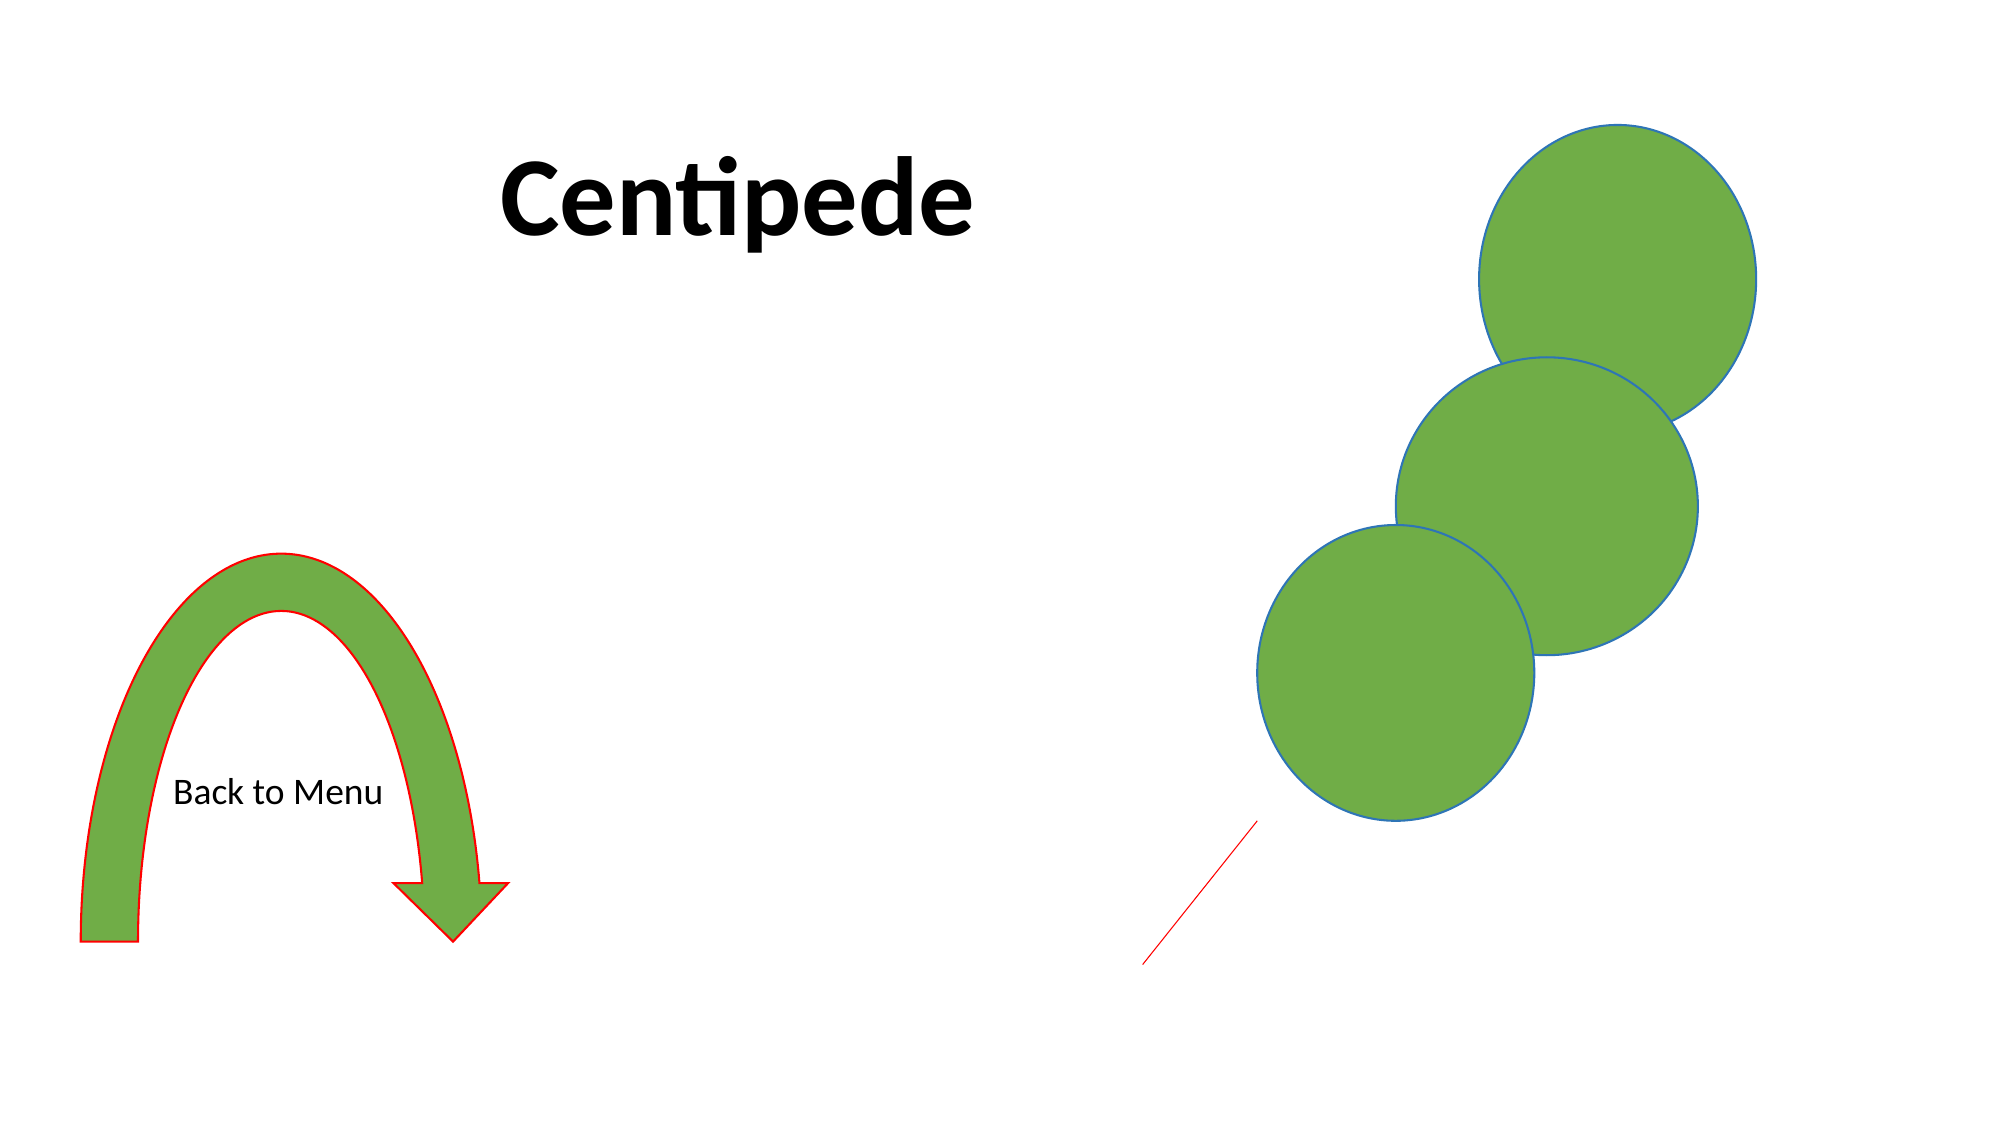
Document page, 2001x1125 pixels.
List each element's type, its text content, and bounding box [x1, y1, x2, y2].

text_box [1478, 123, 1758, 422]
text_box Back to Menu [158, 760, 413, 820]
text_box [1394, 356, 1699, 657]
text_box Centipede [485, 115, 1400, 266]
text_box [1256, 523, 1536, 822]
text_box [1142, 820, 1258, 965]
text_box [79, 552, 511, 944]
